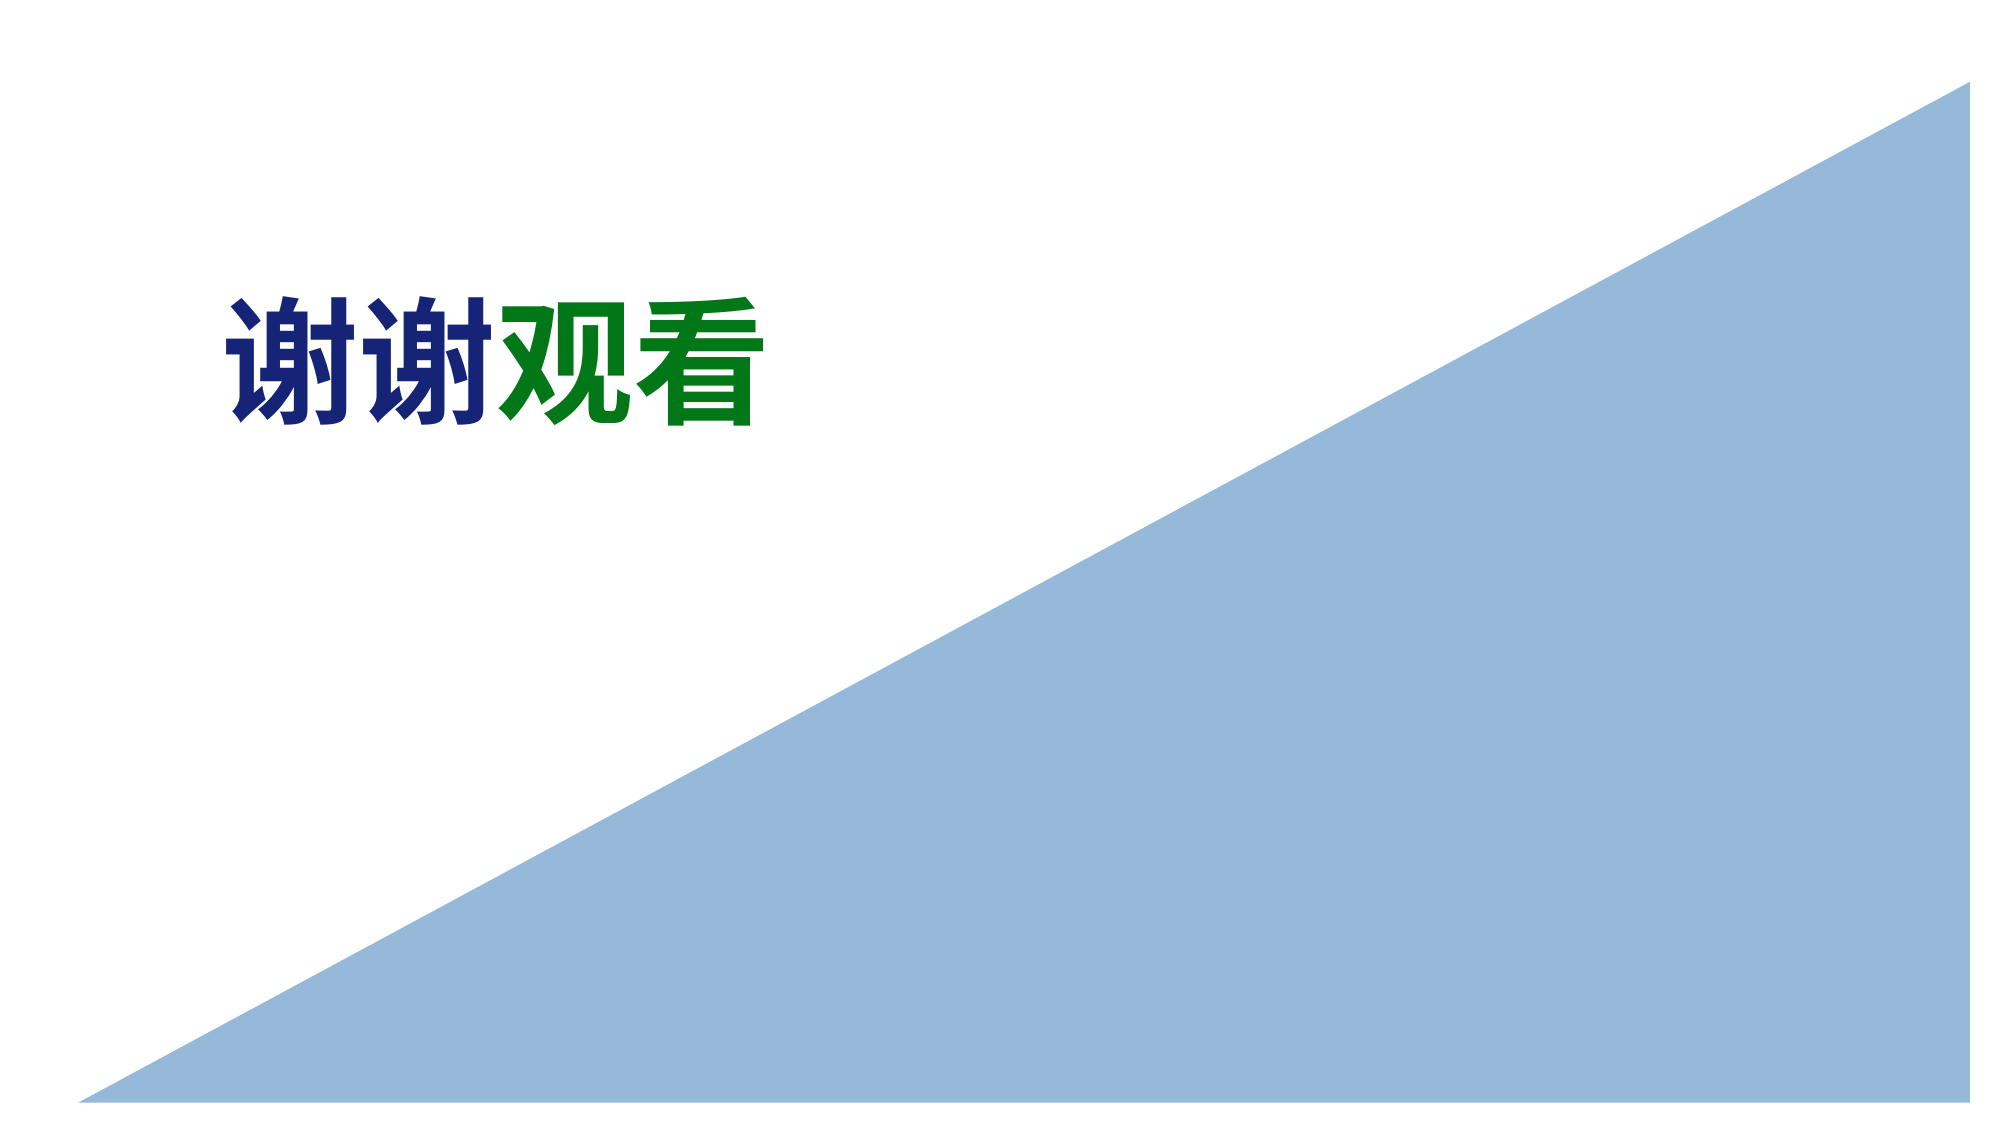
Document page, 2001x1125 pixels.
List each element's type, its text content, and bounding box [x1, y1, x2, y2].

title 谢谢观看 [206, 275, 1494, 463]
text_box [78, 81, 1970, 1103]
